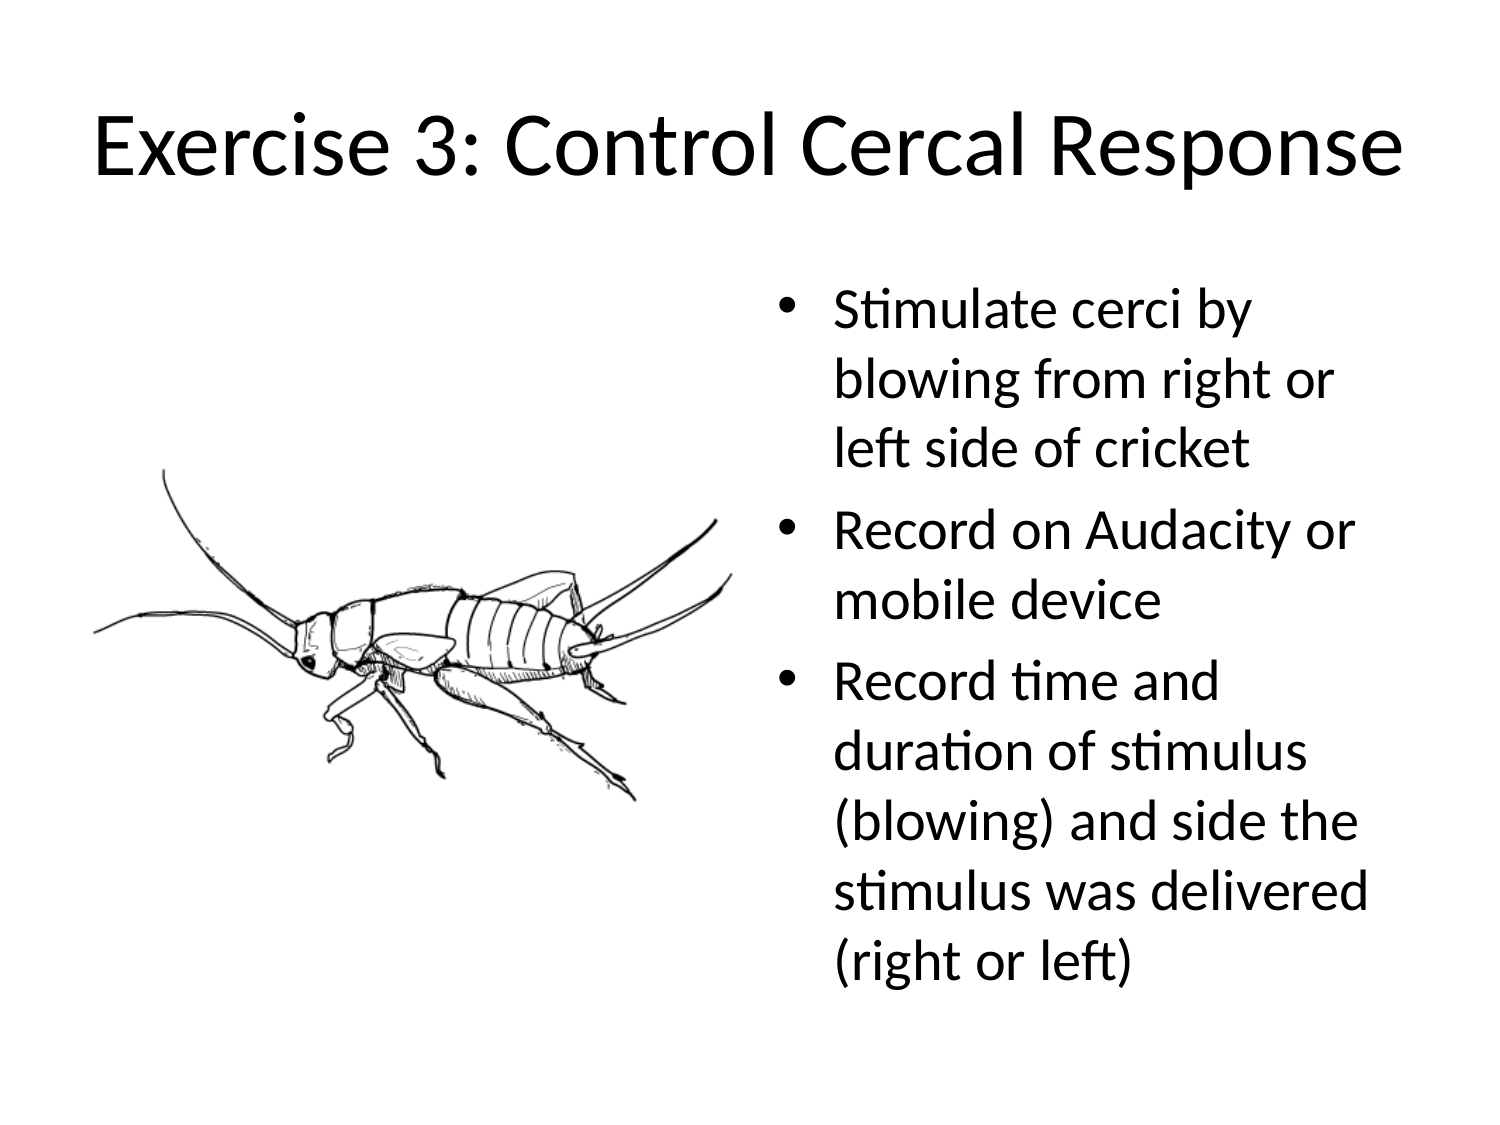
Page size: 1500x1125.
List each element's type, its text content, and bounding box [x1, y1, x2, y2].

title Exercise 3: Control Cercal Response [75, 45, 1425, 233]
list Stimulate cerci by blowing from right or left side of cricket Record on Audacity or mobile device Record time and duration of stimulus (blowing) and side the stimulus was delivered (right or left) [762, 262, 1425, 1005]
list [74, 459, 738, 808]
